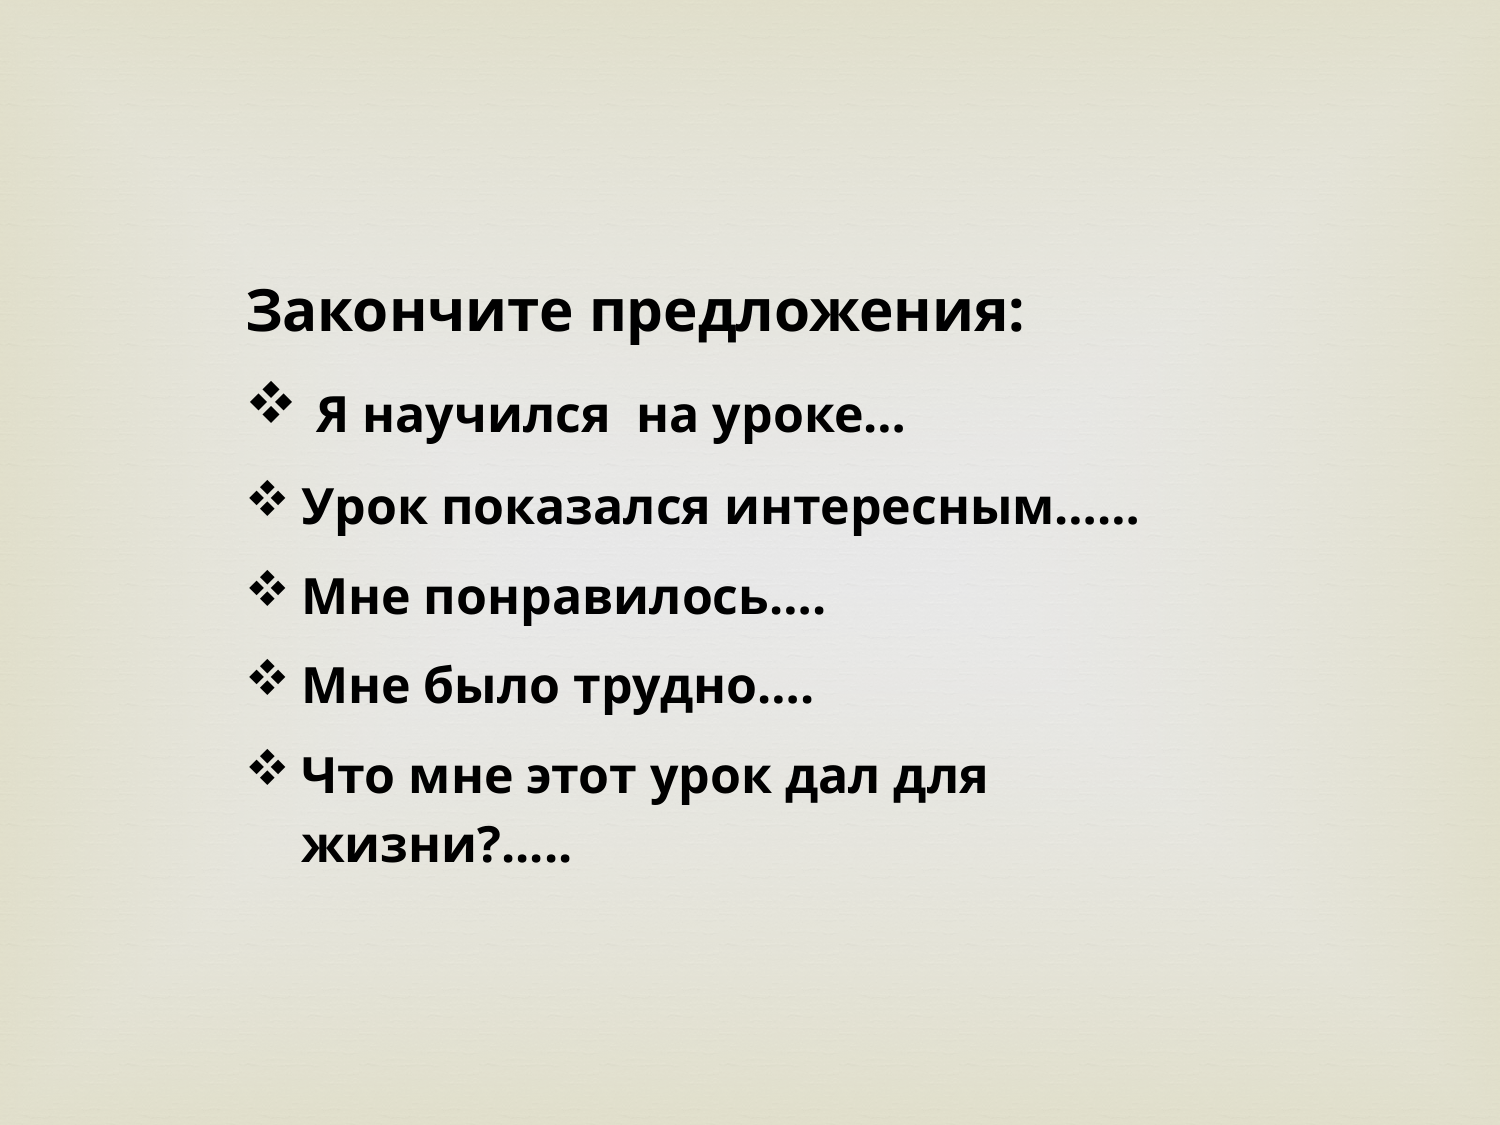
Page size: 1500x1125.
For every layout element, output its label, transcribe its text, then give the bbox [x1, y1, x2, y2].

text_box Закончите предложения: Я научился на уроке… Урок показался интересным…… Мне понравилось…. Мне было трудно…. Что мне этот урок дал для жизни?..... [230, 255, 1199, 881]
